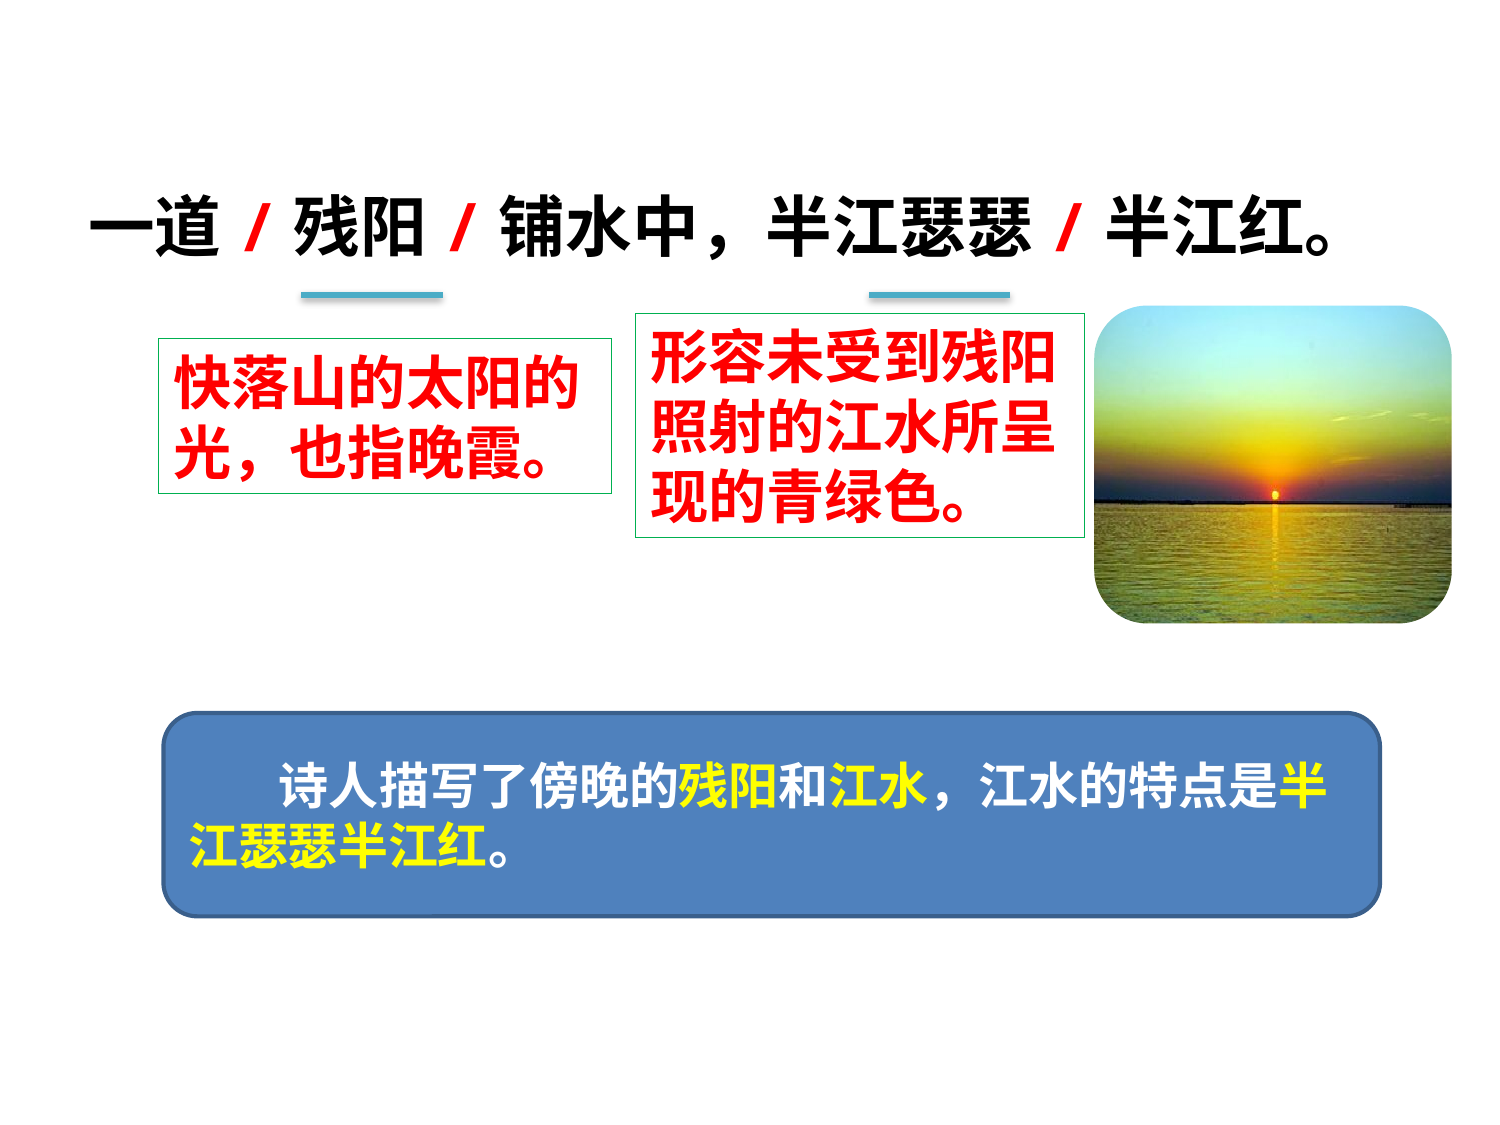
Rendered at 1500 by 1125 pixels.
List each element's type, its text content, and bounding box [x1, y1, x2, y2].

text_box 一道/残阳/铺水中，半江瑟瑟/半江红。 [73, 177, 1387, 273]
text_box 形容未受到残阳照射的江水所呈现的青绿色。 [635, 313, 1085, 538]
text_box 诗人描写了傍晚的残阳和江水，江水的特点是半江瑟瑟半江红。 [161, 710, 1383, 919]
text_box 快落山的太阳的光，也指晚霞。 [158, 338, 612, 494]
picture [1093, 305, 1452, 624]
